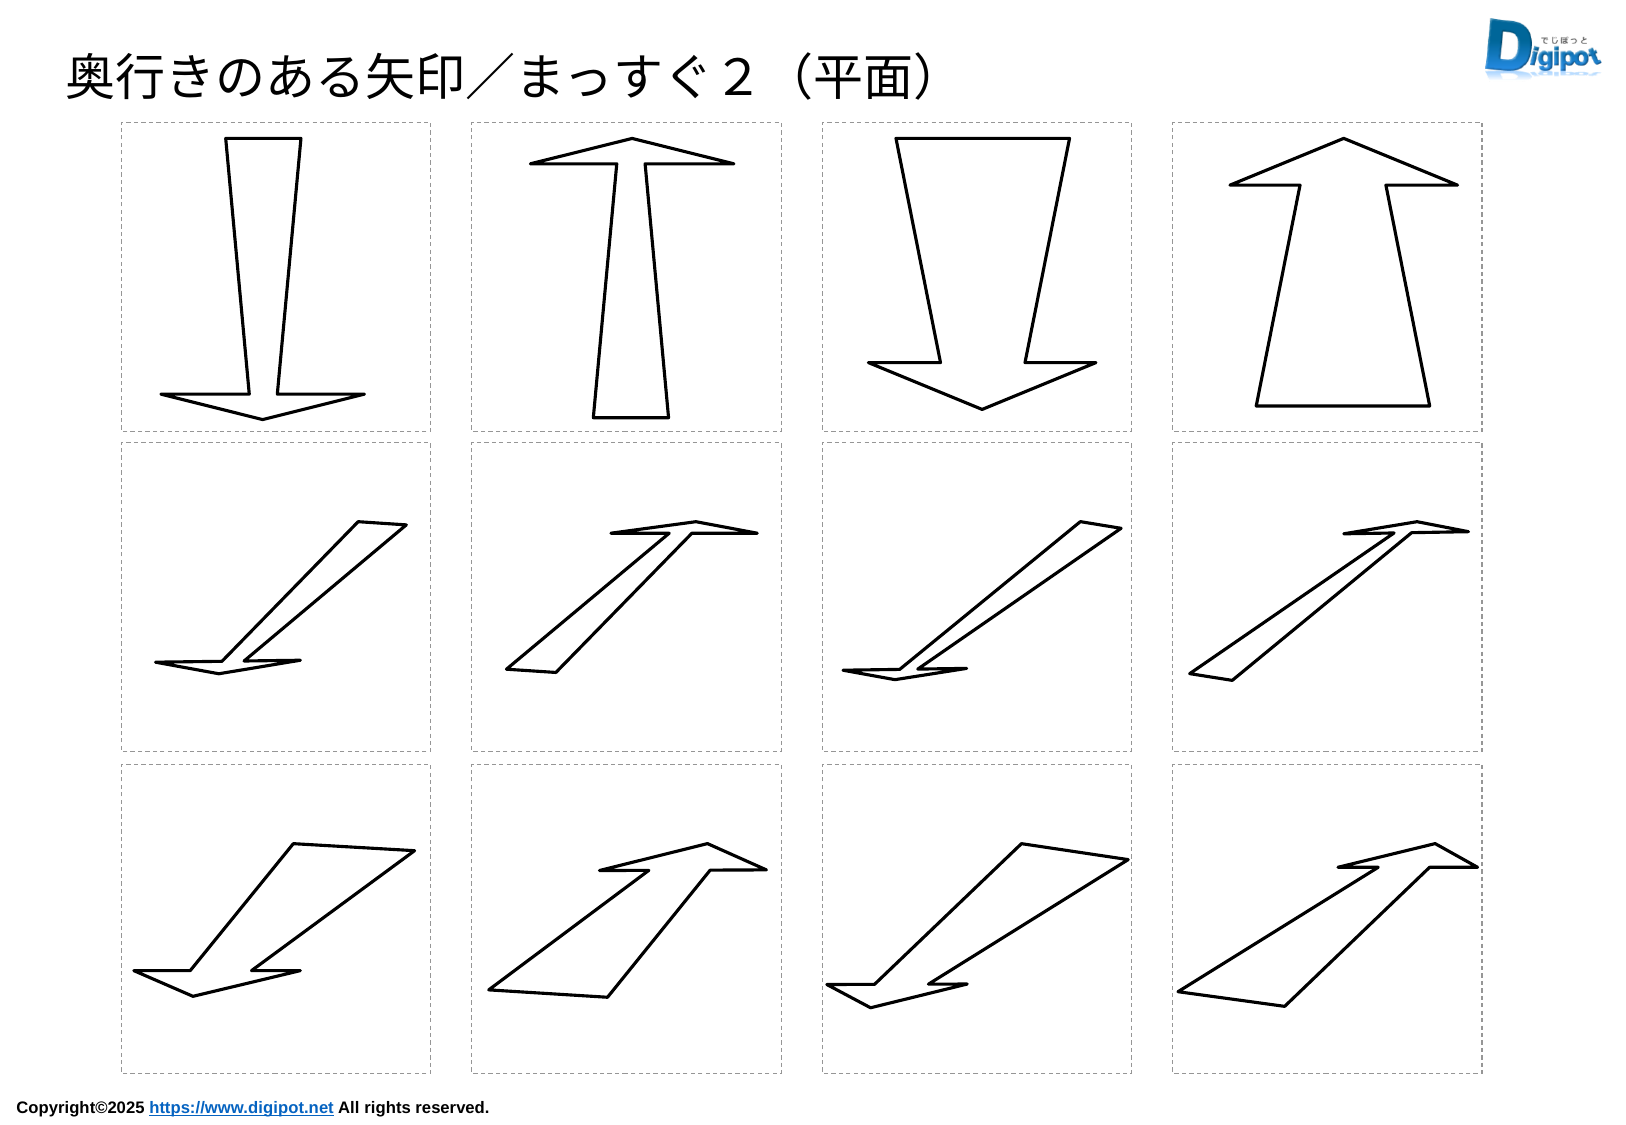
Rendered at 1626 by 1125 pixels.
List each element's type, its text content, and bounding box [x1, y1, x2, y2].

text_box [155, 521, 407, 674]
text_box [1178, 843, 1478, 1007]
text_box [133, 843, 415, 997]
text_box [488, 843, 767, 998]
text_box [868, 138, 1096, 410]
picture [1485, 18, 1602, 82]
text_box [1189, 521, 1469, 681]
text_box [1230, 138, 1458, 407]
text_box [843, 521, 1122, 680]
text_box [826, 843, 1129, 1008]
text_box [530, 138, 734, 418]
text_box [160, 138, 365, 420]
text_box [506, 521, 758, 673]
text_box 奥行きのある矢印／まっすぐ２（平面） [50, 38, 979, 113]
